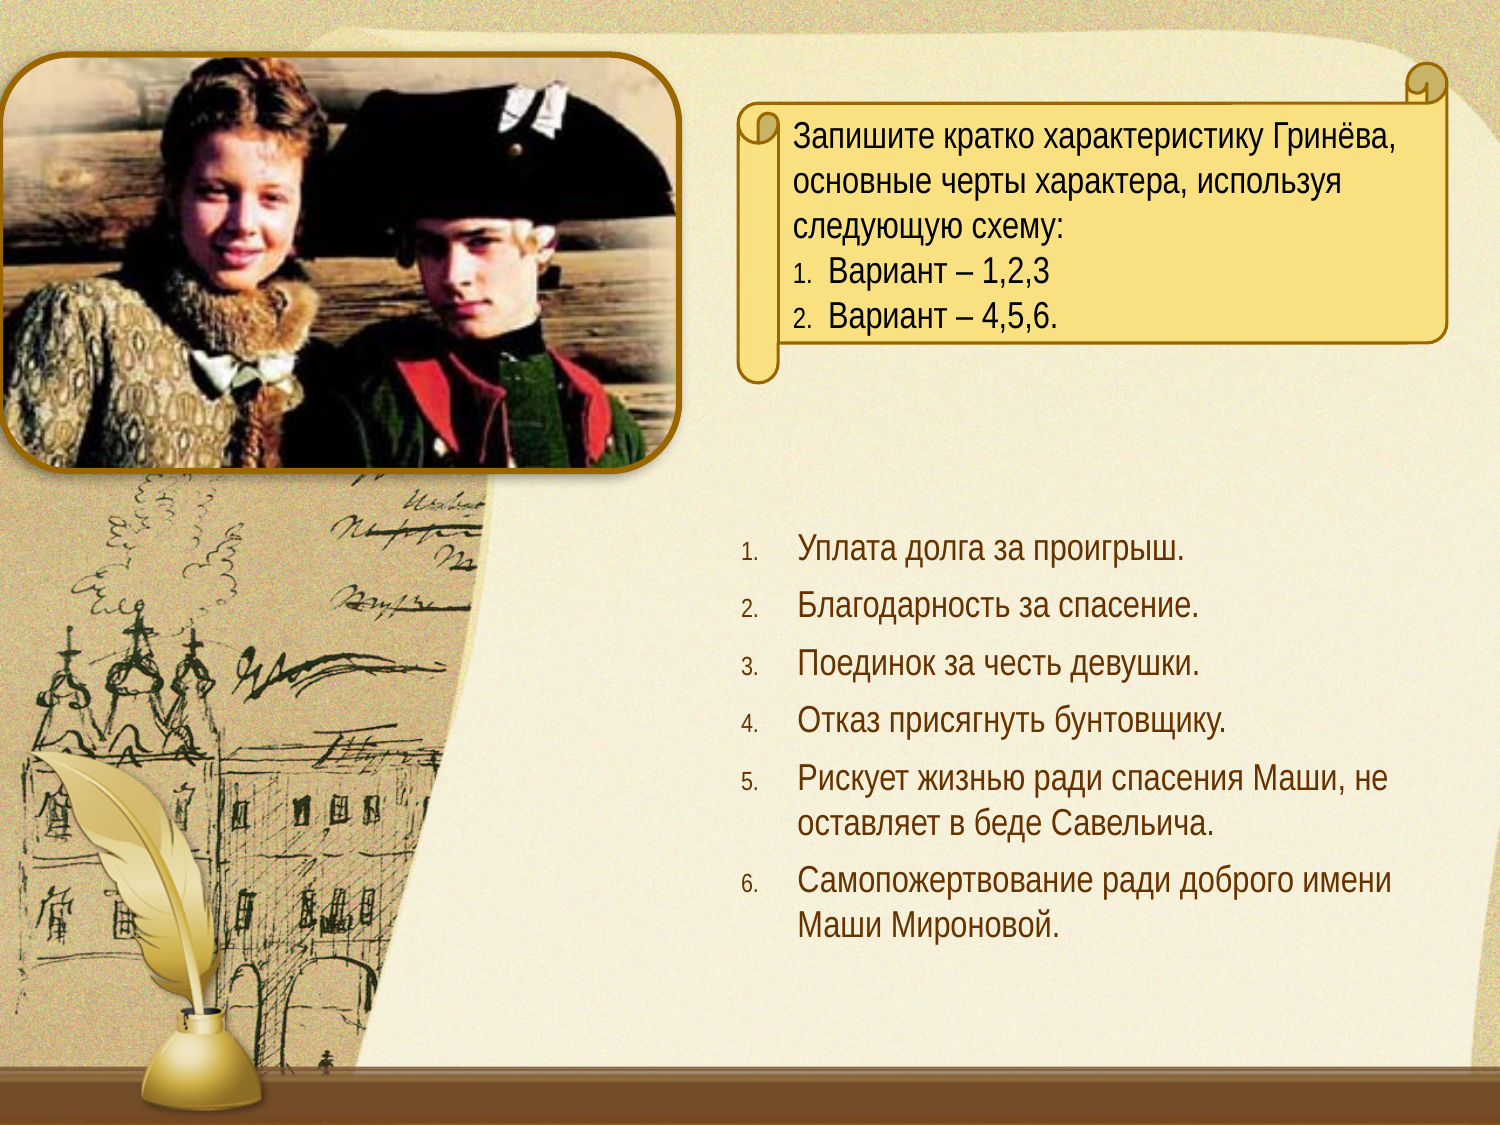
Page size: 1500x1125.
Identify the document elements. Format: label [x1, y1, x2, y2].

picture [0, 54, 680, 472]
list [0, 0, 1500, 1125]
